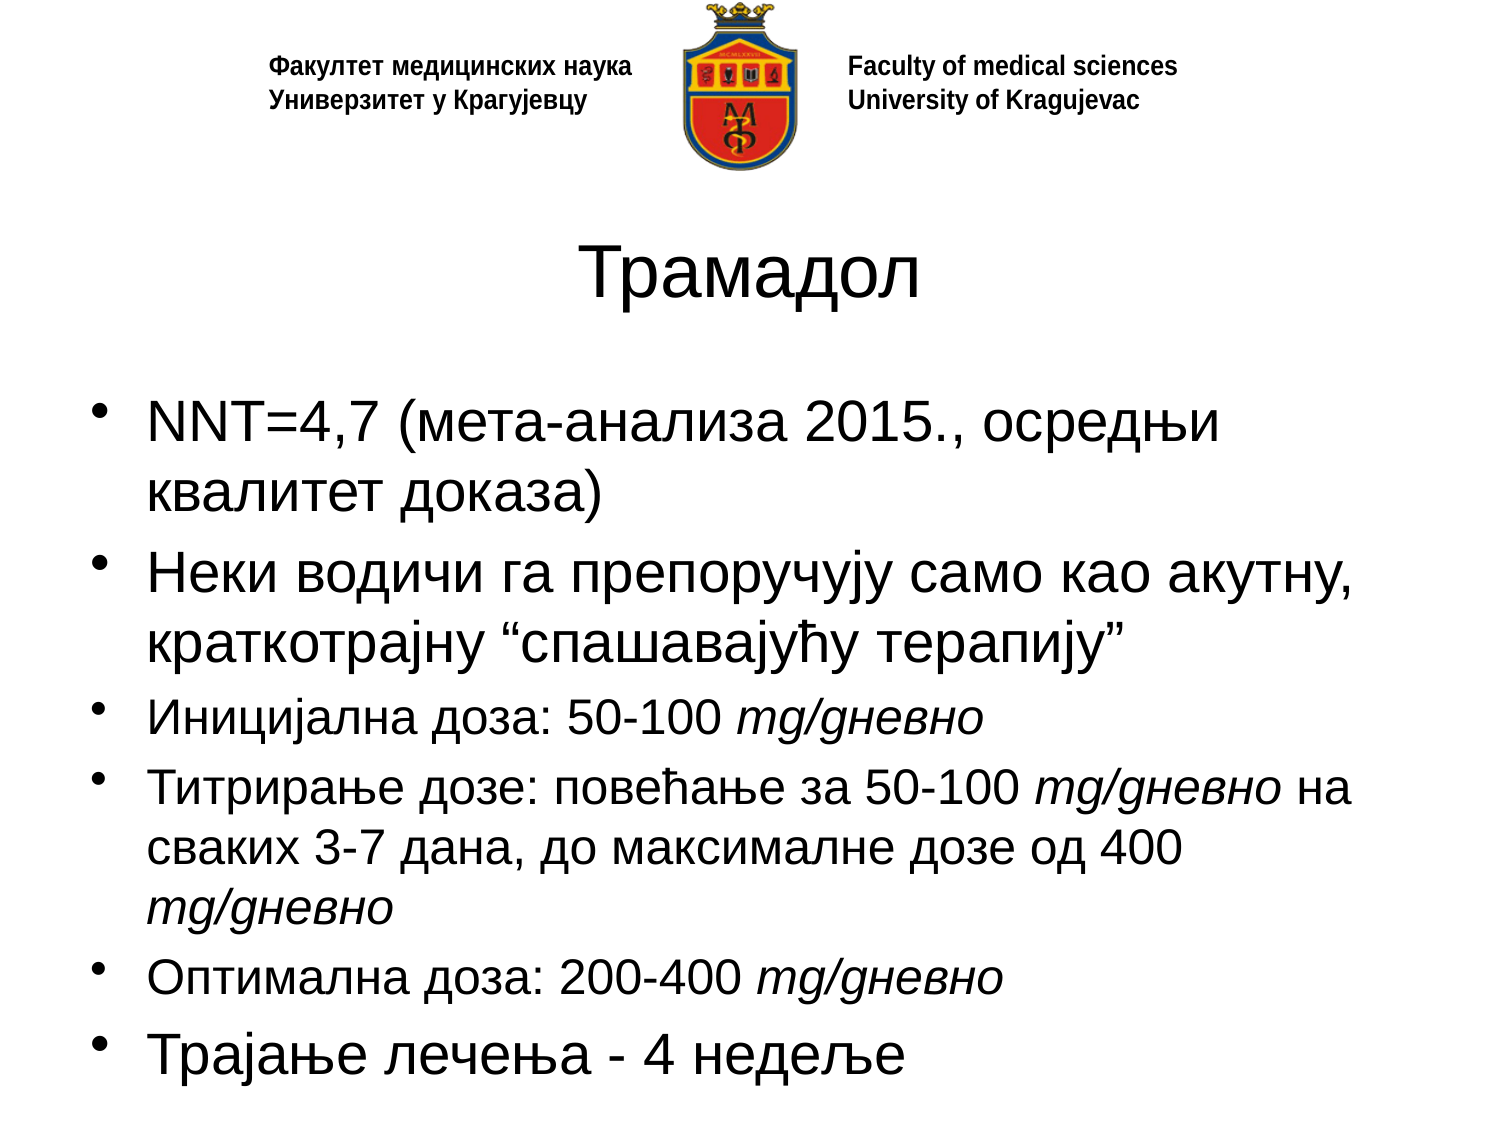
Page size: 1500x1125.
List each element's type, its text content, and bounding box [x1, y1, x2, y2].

list NNT=4,7 (мета-анализа 2015., осредњи квалитет доказа) Неки водичи га препоручују само као акутну, краткотрајну “спашавајућу терапију” Иницијална доза: 50-100 mg/дневно Титрирање дозе: повећање за 50-100 mg/дневно на сваких 3-7 дана, до максималне дозе од 400 mg/дневно Оптимална доза: 200-400 mg/дневно Трајање лечења - 4 недеље [74, 374, 1426, 1118]
title Трамадол [74, 173, 1426, 362]
